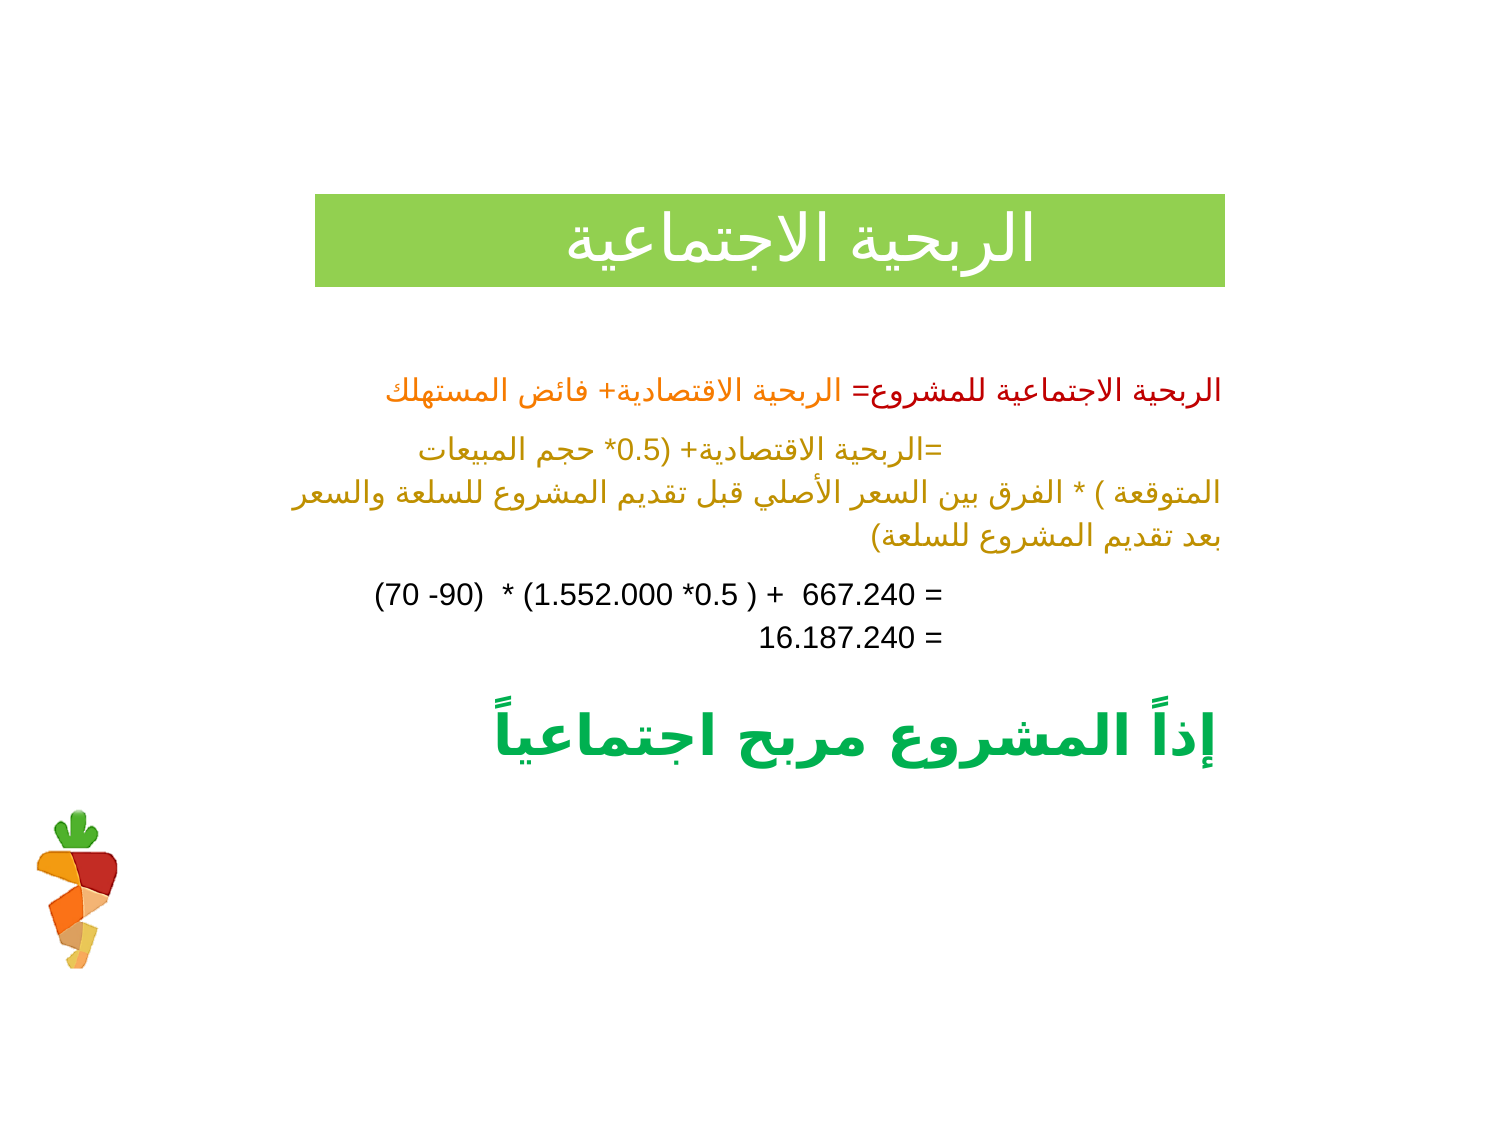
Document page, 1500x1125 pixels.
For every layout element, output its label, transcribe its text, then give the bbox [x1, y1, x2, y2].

text_box الربحية الاجتماعية للمشروع= الربحية الاقتصادية+ فائض المستهلك =الربحية الاقتصادية+ (0.5* حجم المبيعات المتوقعة ) * الفرق بين السعر الأصلي قبل تقديم المشروع للسلعة والسعر بعد تقديم المشروع للسلعة) = 667.240 + ( 0.5* 1.552.000) * (90- 70) = 16.187.240 إذاً المشروع مربح اجتماعياً [271, 317, 1238, 774]
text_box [314, 192, 1227, 289]
picture [31, 807, 122, 969]
